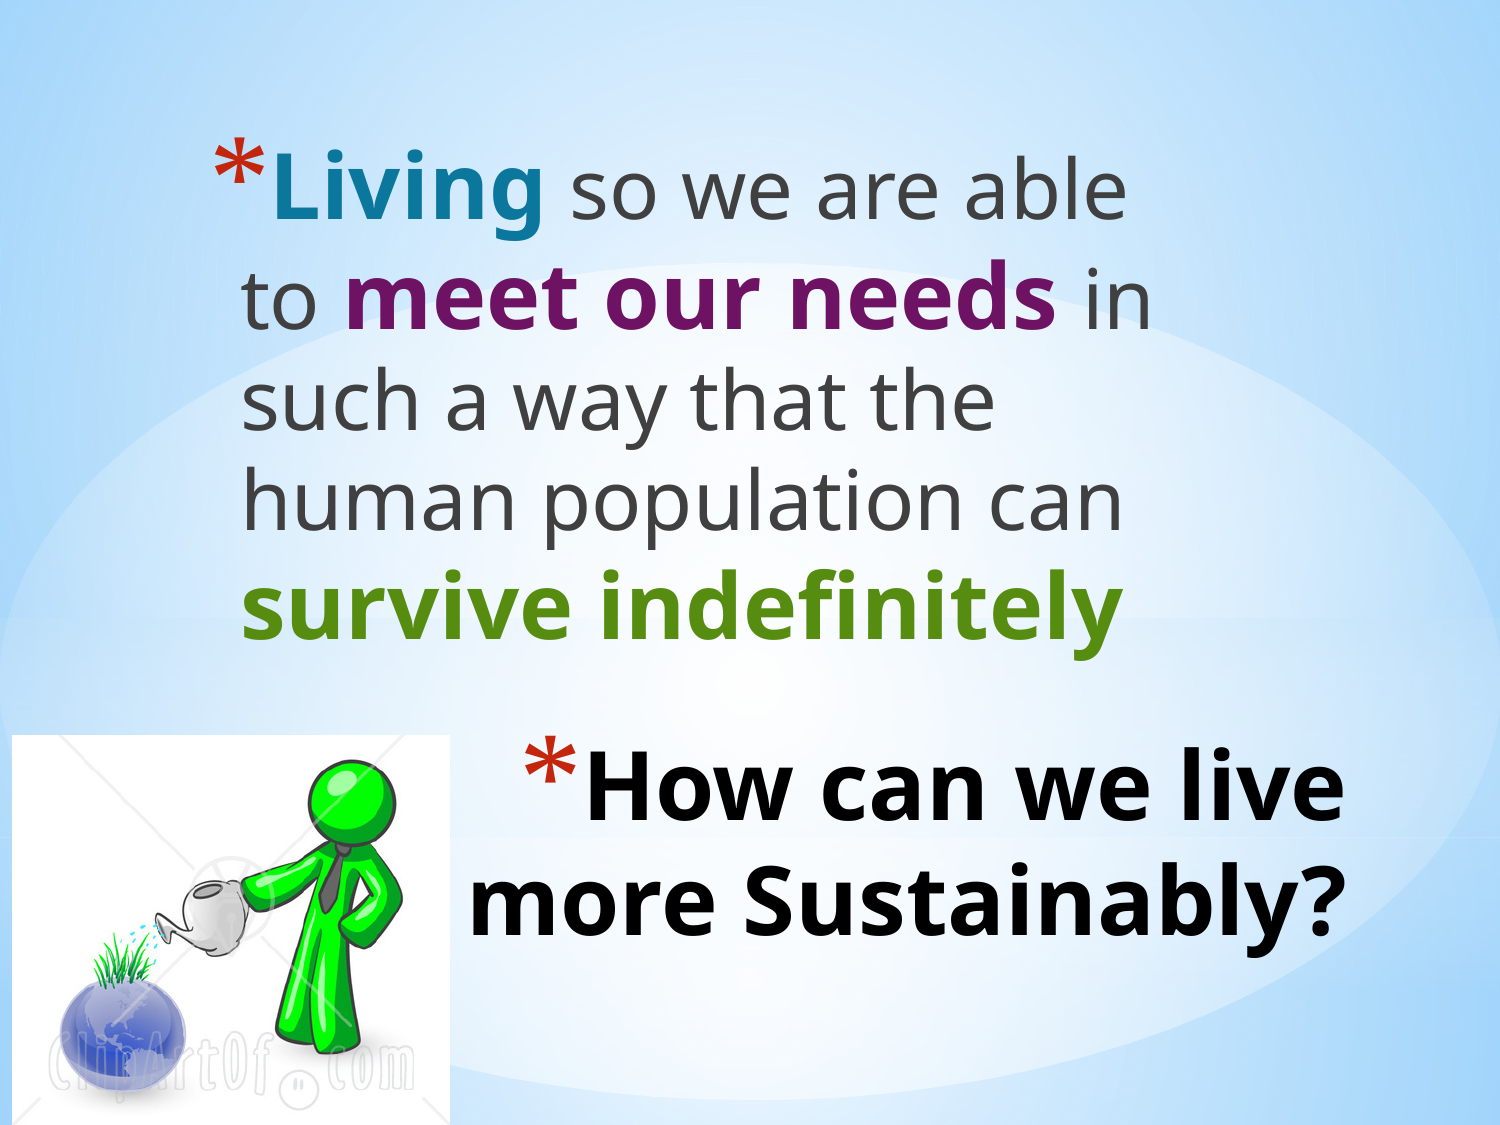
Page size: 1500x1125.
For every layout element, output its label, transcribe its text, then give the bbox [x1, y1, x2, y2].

list Living so we are able to meet our needs in such a way that the human population can survive indefinitely [187, 120, 1238, 690]
title How can we live more Sustainably? [294, 717, 1363, 905]
picture [12, 735, 450, 1125]
